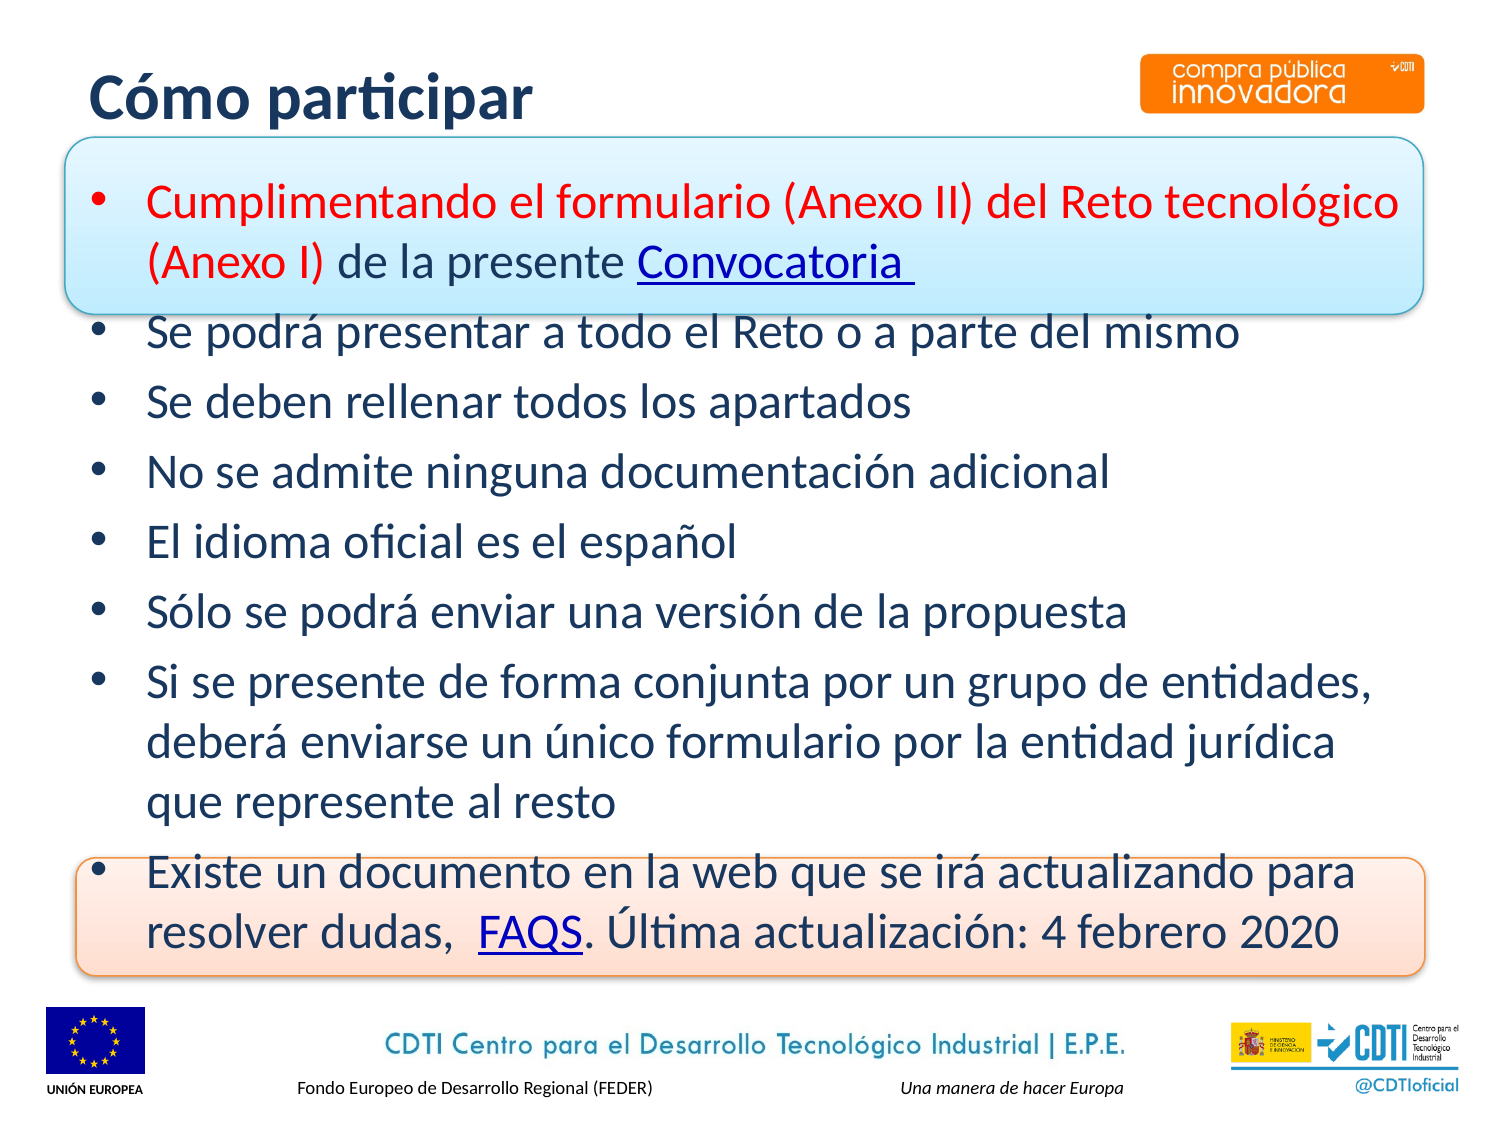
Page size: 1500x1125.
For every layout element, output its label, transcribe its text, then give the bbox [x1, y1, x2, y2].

list Cumplimentando el formulario (Anexo II) del Reto tecnológico (Anexo I) de la presente Convocatoria Se podrá presentar a todo el Reto o a parte del mismo Se deben rellenar todos los apartados No se admite ninguna documentación adicional El idioma oficial es el español Sólo se podrá enviar una versión de la propuesta Si se presente de forma conjunta por un grupo de entidades, deberá enviarse un único formulario por la entidad jurídica que represente al resto Existe un documento en la web que se irá actualizando para resolver dudas, FAQS. Última actualización: 4 febrero 2020 [75, 160, 1436, 976]
title Cómo participar [75, 45, 1425, 160]
picture [1231, 1022, 1459, 1094]
picture [1139, 53, 1426, 114]
picture [371, 1014, 1139, 1074]
text_box [64, 143, 75, 308]
picture [46, 1007, 145, 1074]
